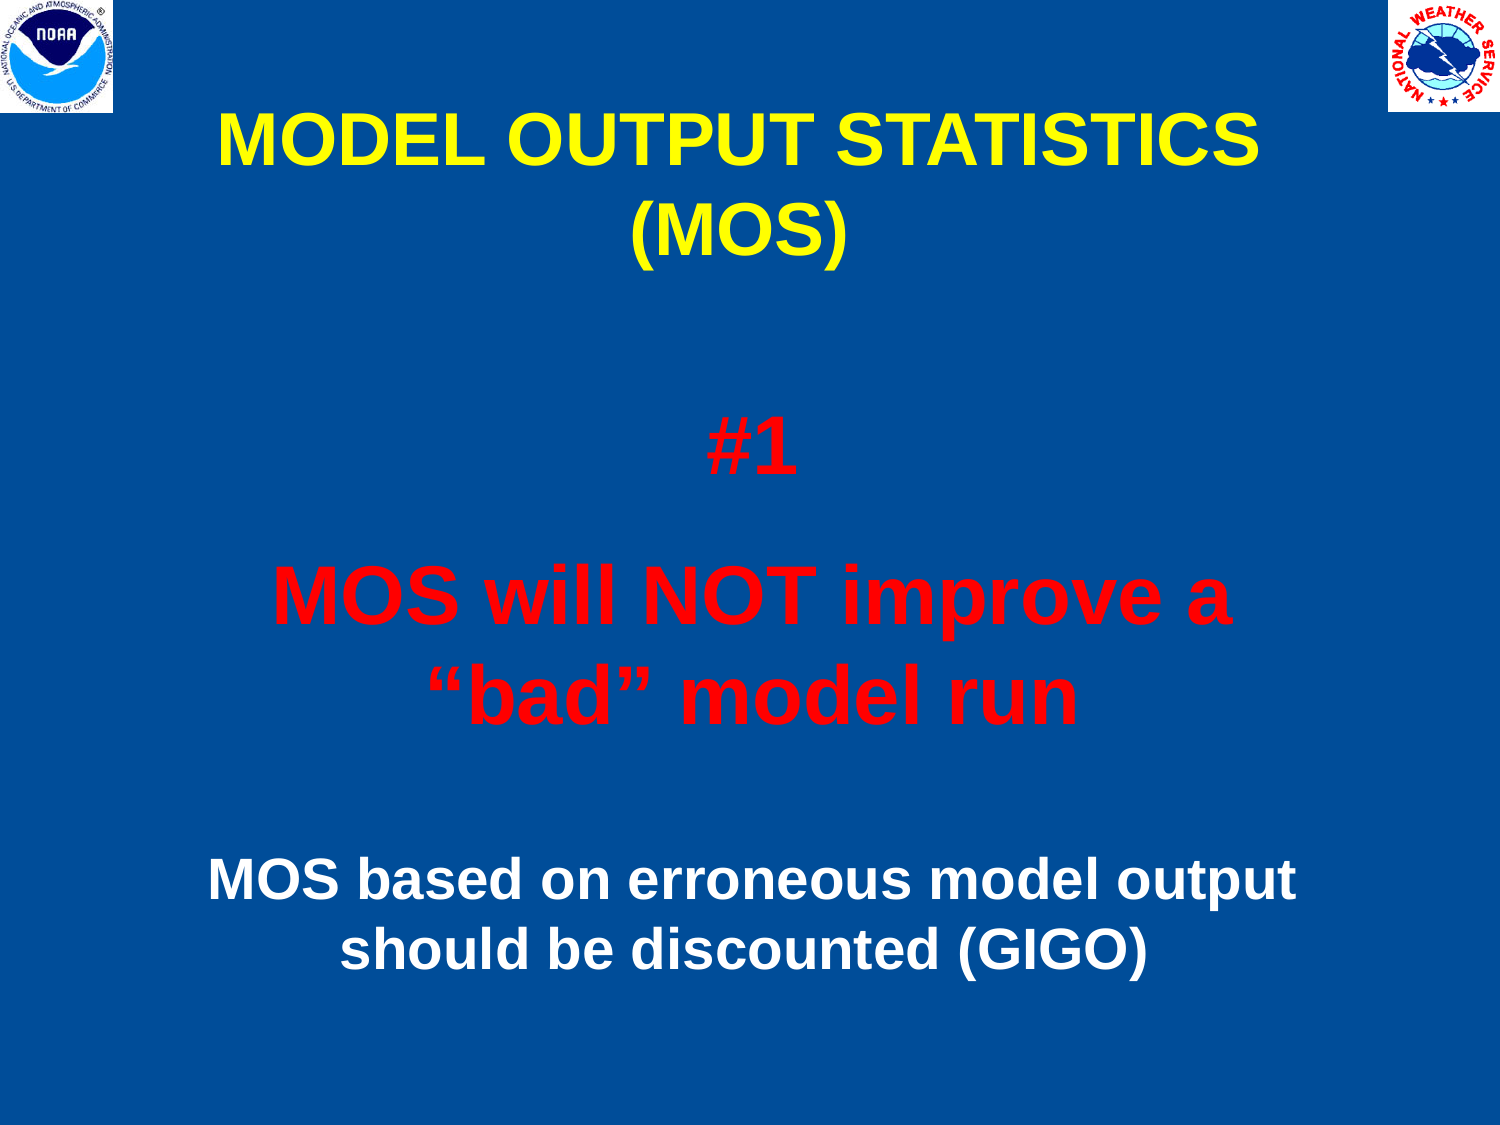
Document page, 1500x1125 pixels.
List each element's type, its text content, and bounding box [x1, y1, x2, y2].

picture [0, 0, 113, 113]
text_box #1 MOS will NOT improve a “bad” model run MOS based on erroneous model output should be discounted (GIGO) [167, 283, 1339, 989]
picture [1388, 0, 1500, 112]
text_box MODEL OUTPUT STATISTICS (MOS) [145, 83, 1334, 278]
